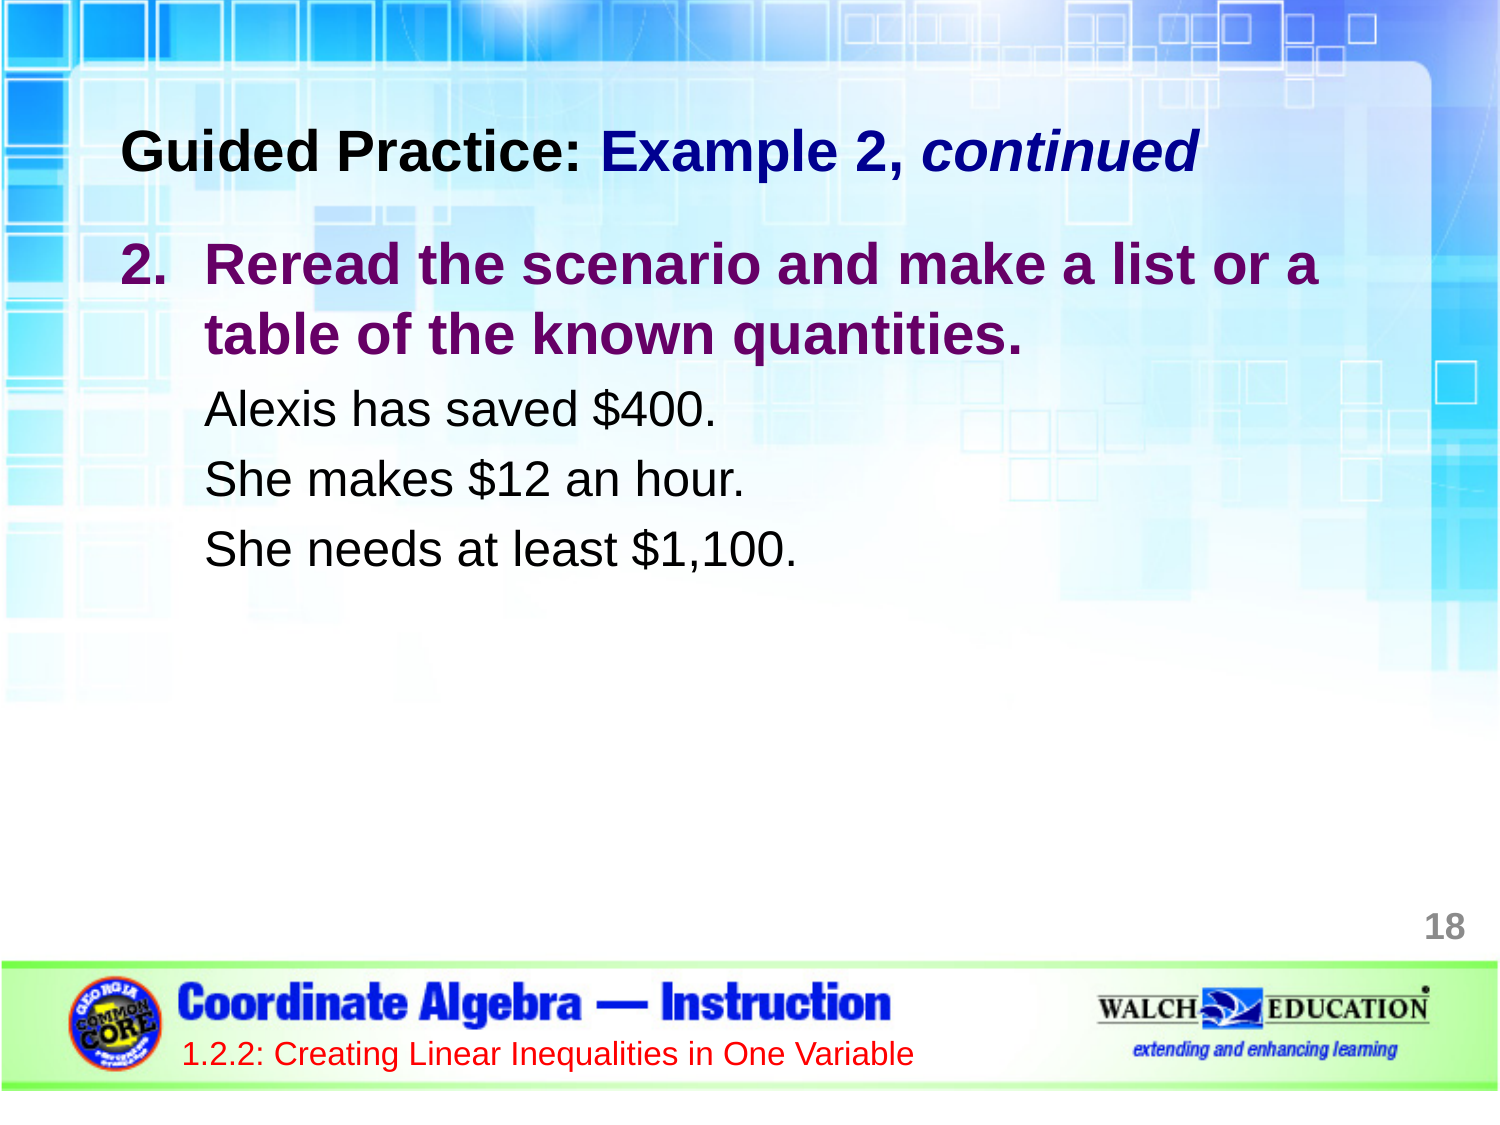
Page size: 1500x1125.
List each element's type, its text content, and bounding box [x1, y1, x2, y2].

subtitle Guided Practice: Example 2, continued Reread the scenario and make a list or a table of the known quantities. Alexis has saved $400. She makes $12 an hour. She needs at least $1,100. [105, 105, 1394, 925]
picture [1, 0, 1500, 1091]
slide_number 18 [1361, 901, 1481, 949]
list 1.2.2: Creating Linear Inequalities in One Variable [166, 1024, 1074, 1069]
